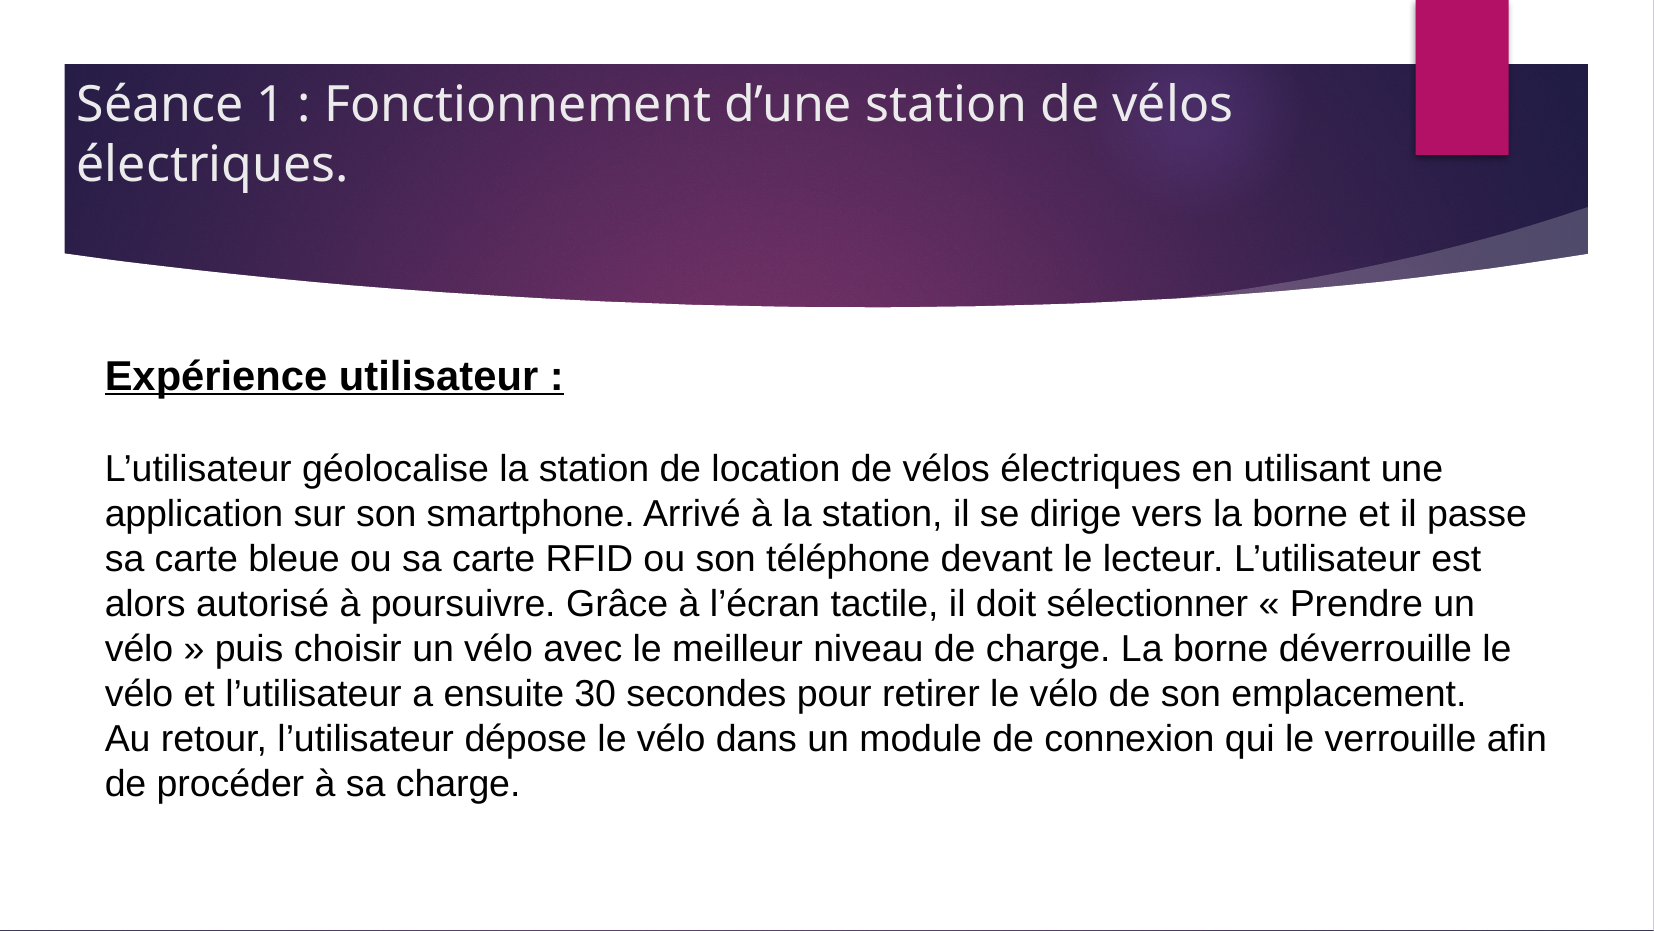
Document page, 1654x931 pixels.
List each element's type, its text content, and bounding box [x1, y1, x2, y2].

picture [65, 64, 1588, 307]
text_box Expérience utilisateur : L’utilisateur géolocalise la station de location de vélos électriques en utilisant une application sur son smartphone. Arrivé à la station, il se dirige vers la borne et il passe sa carte bleue ou sa carte RFID ou son téléphone devant le lecteur. L’utilisateur est alors autorisé à poursuivre. Grâce à l’écran tactile, il doit sélectionner « Prendre un vélo » puis choisir un vélo avec le meilleur niveau de charge. La borne déverrouille le vélo et l’utilisateur a ensuite 30 secondes pour retirer le vélo de son emplacement. Au retour, l’utilisateur dépose le vélo dans un module de connexion qui le verrouille afin de procéder à sa charge. [90, 341, 1588, 902]
text_box Séance 1 : Fonctionnement d’une station de vélos électriques. [61, 64, 1349, 235]
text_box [1259, 261, 1433, 292]
